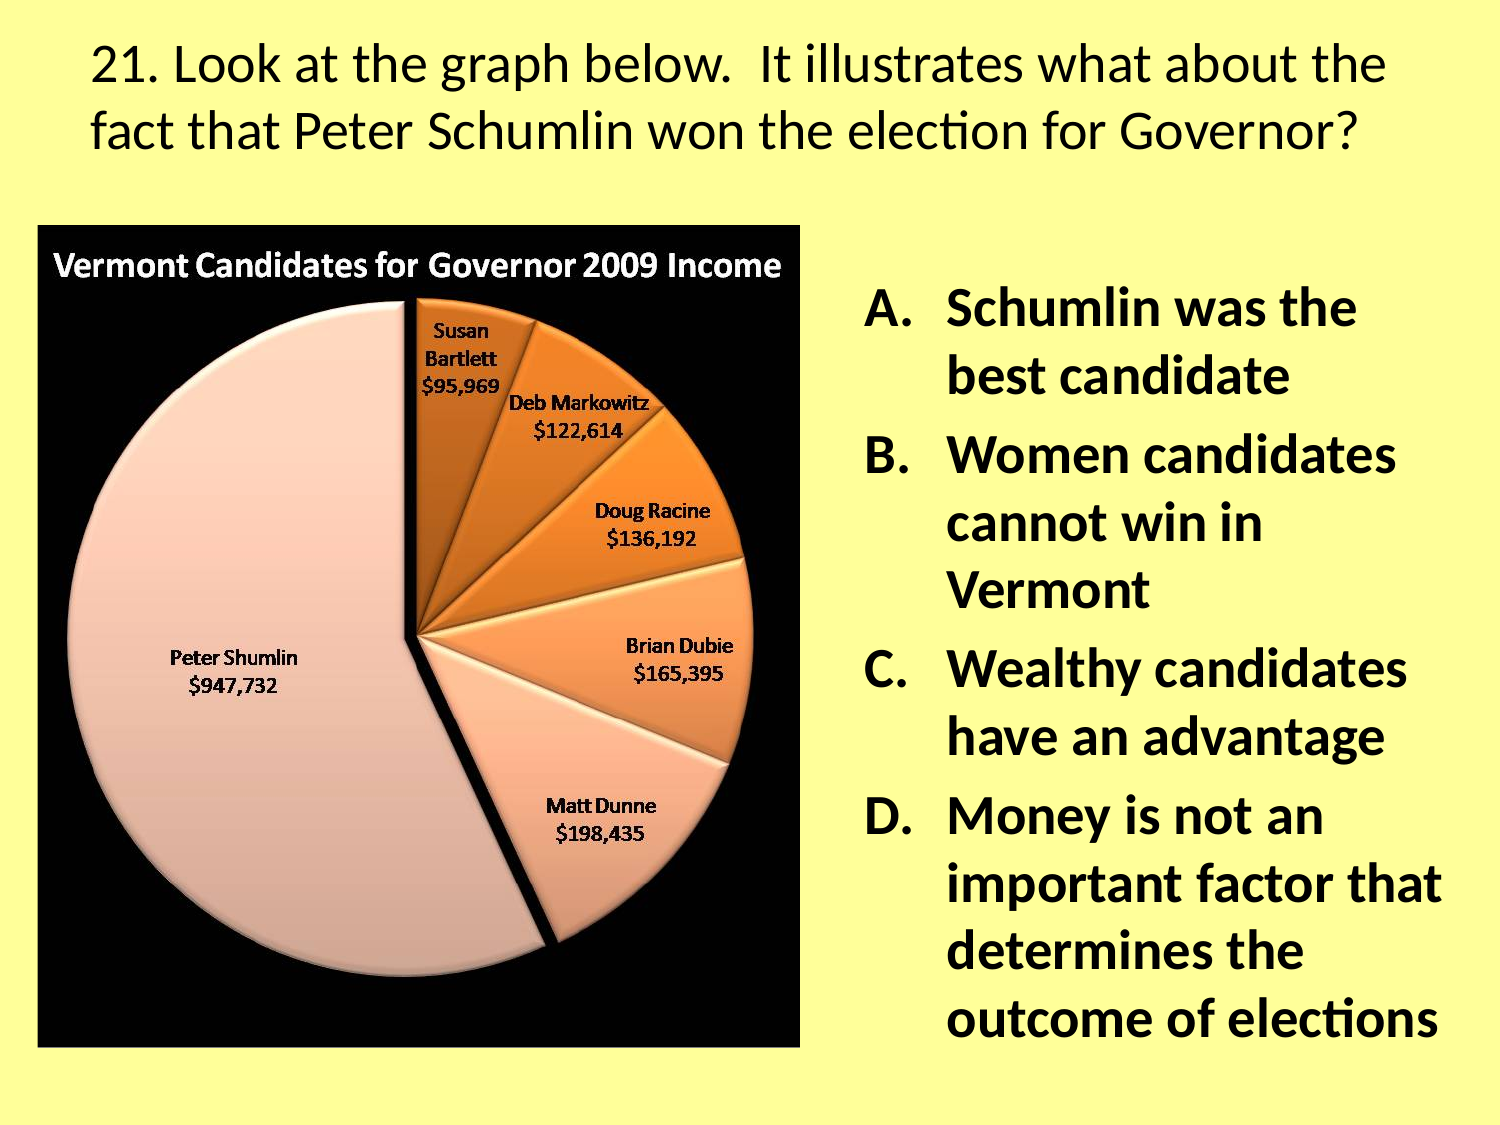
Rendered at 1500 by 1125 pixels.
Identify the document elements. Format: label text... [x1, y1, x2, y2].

picture [37, 224, 801, 1048]
list Schumlin was the best candidate Women candidates cannot win in Vermont Wealthy candidates have an advantage Money is not an important factor that determines the outcome of elections [849, 262, 1475, 1063]
title 21. Look at the graph below. It illustrates what about the fact that Peter Schumlin won the election for Governor? [75, 0, 1425, 188]
